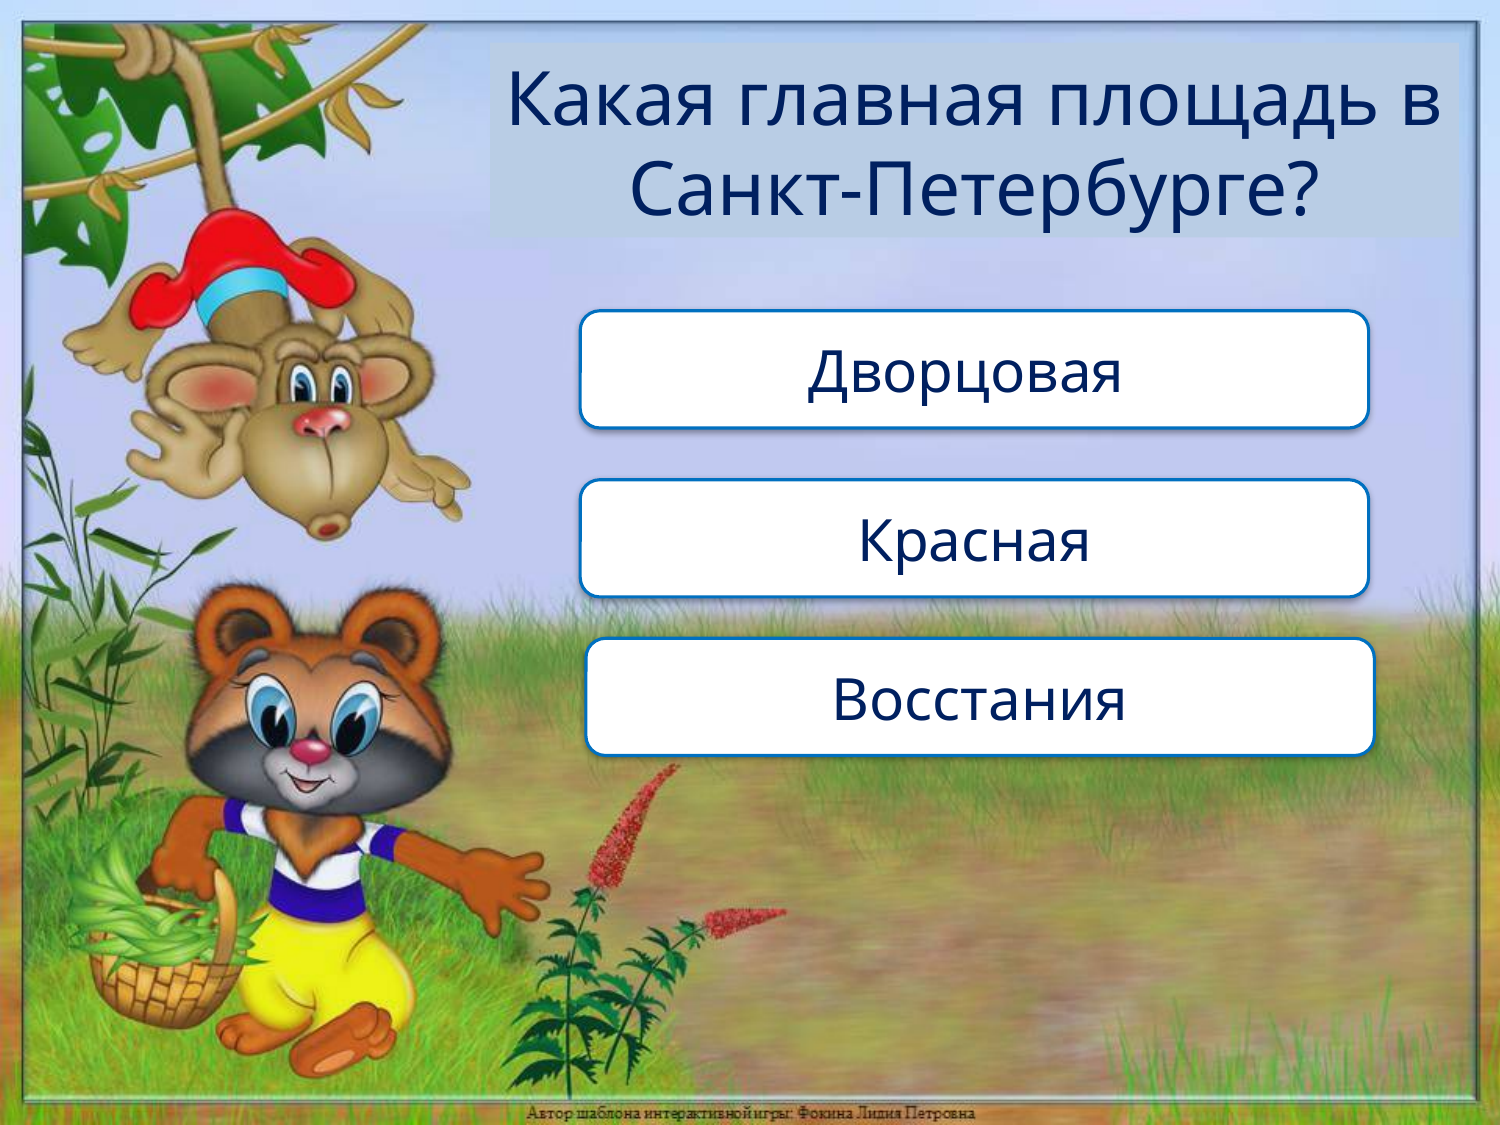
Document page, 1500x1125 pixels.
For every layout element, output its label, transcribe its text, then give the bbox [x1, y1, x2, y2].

text_box Восстания [585, 637, 1376, 757]
text_box Дворцовая [579, 309, 1370, 429]
text_box Красная [579, 478, 1370, 598]
picture [0, 0, 1500, 1125]
text_box Какая главная площадь в Санкт-Петербурге? [490, 42, 1459, 238]
